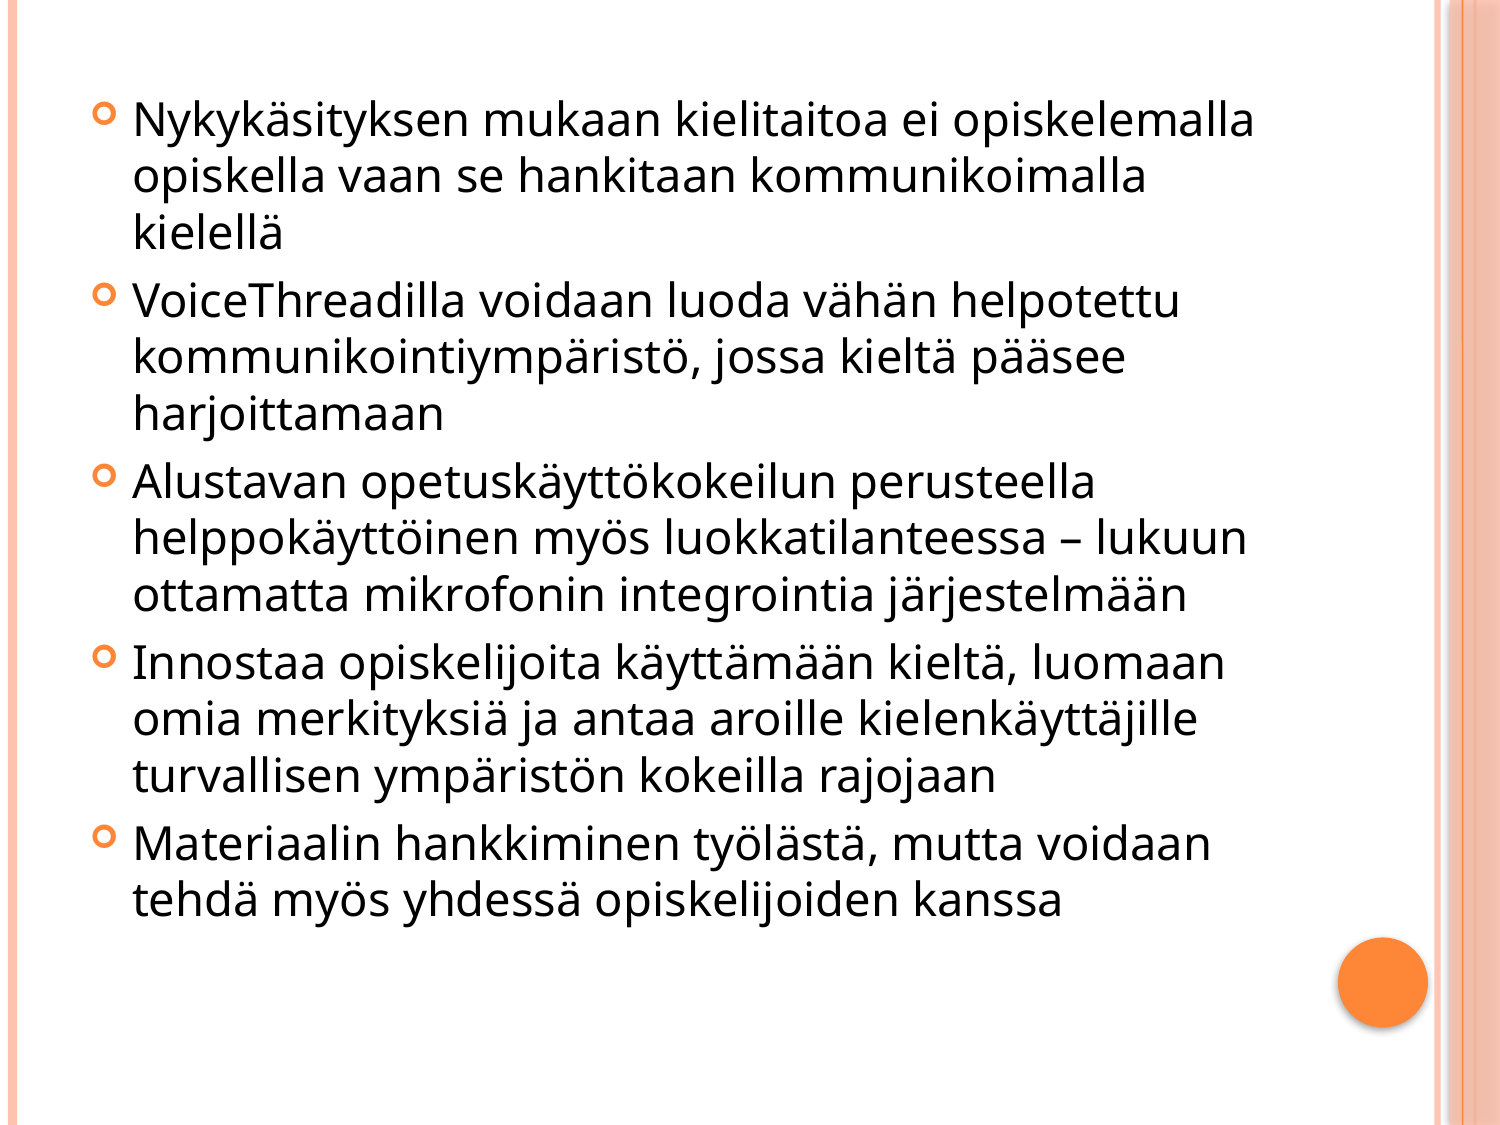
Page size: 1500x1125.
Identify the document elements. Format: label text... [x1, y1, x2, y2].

list Nykykäsityksen mukaan kielitaitoa ei opiskelemalla opiskella vaan se hankitaan kommunikoimalla kielellä VoiceThreadilla voidaan luoda vähän helpotettu kommunikointiympäristö, jossa kieltä pääsee harjoittamaan Alustavan opetuskäyttökokeilun perusteella helppokäyttöinen myös luokkatilanteessa – lukuun ottamatta mikrofonin integrointia järjestelmään Innostaa opiskelijoita käyttämään kieltä, luomaan omia merkityksiä ja antaa aroille kielenkäyttäjille turvallisen ympäristön kokeilla rajojaan Materiaalin hankkiminen työlästä, mutta voidaan tehdä myös yhdessä opiskelijoiden kanssa [75, 82, 1300, 1062]
